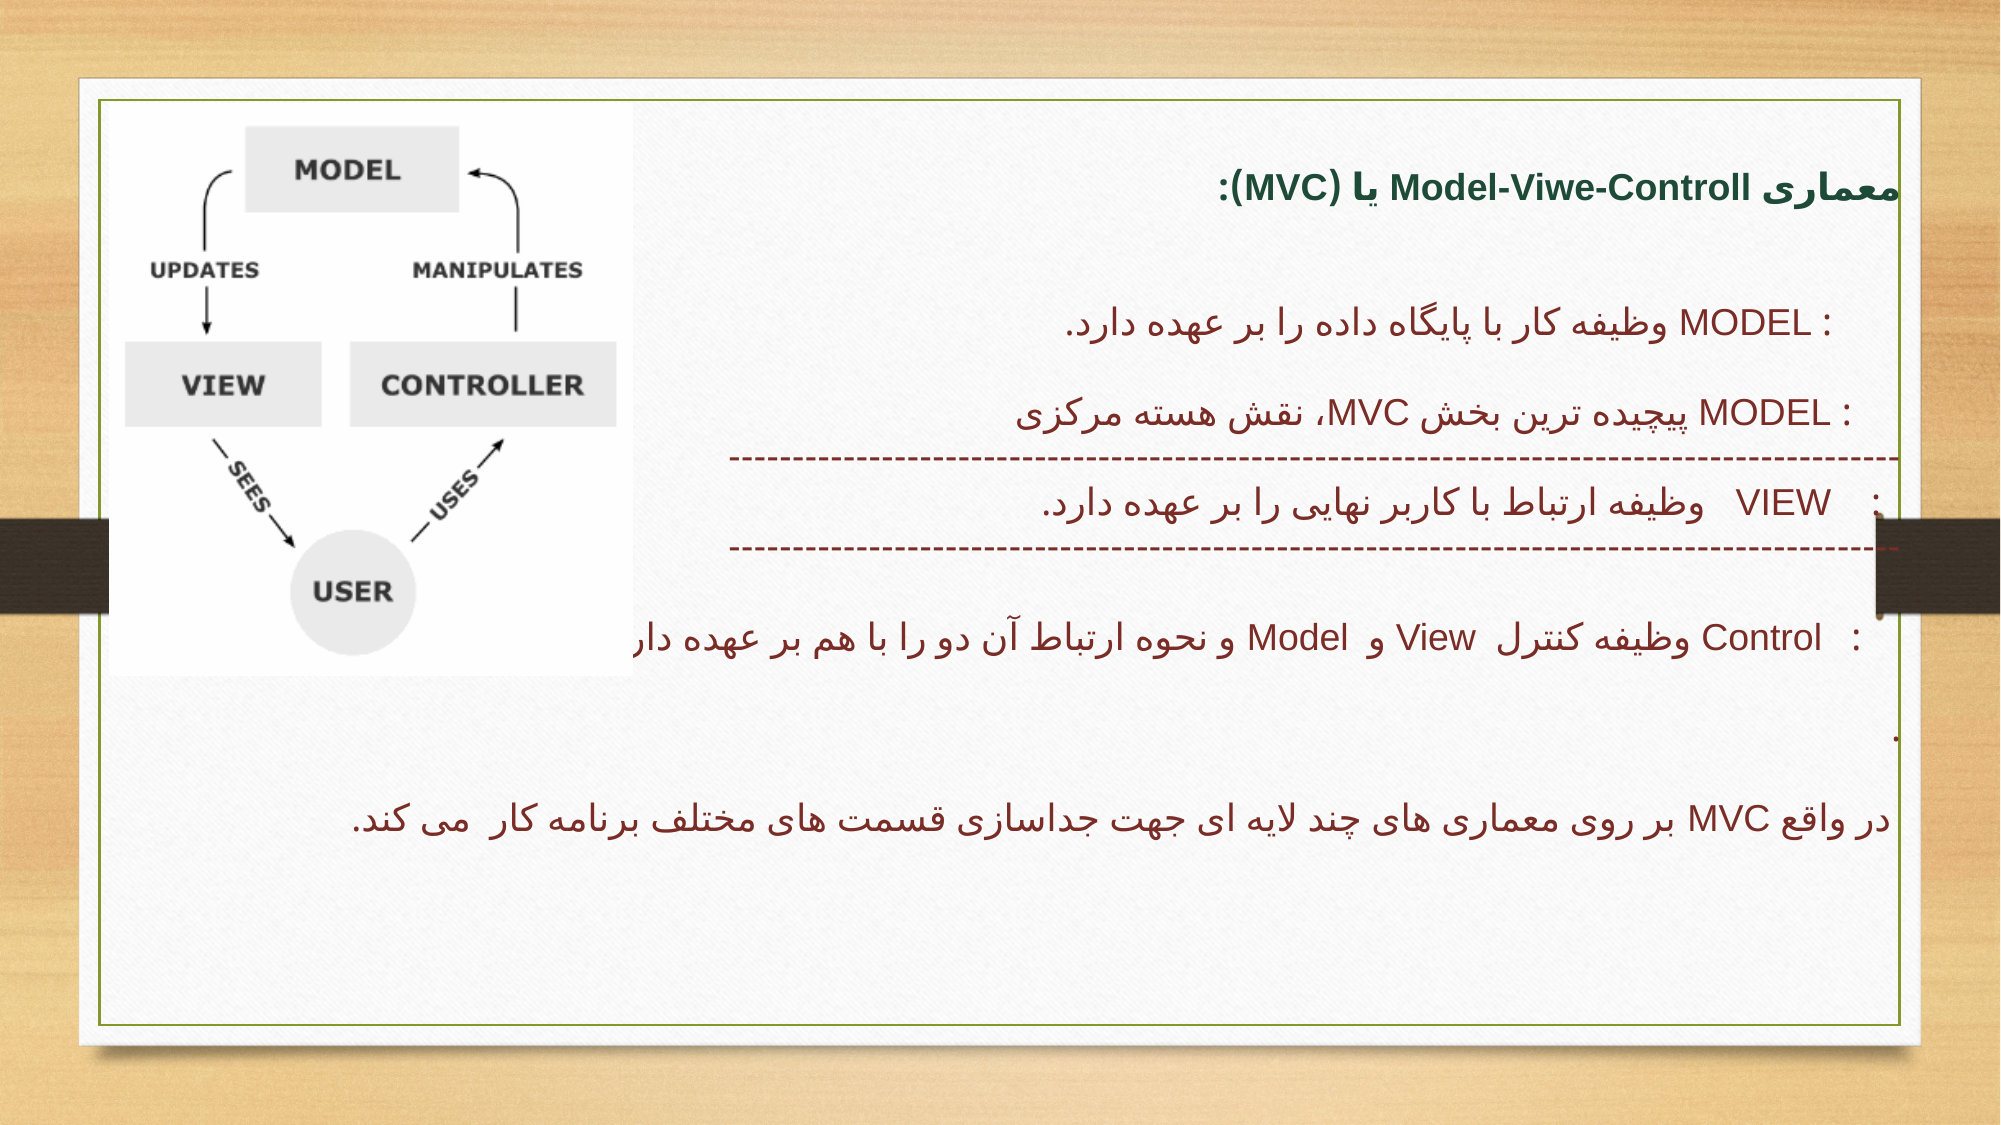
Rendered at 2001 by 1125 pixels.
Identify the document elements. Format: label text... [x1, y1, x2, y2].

text_box . در واقع MVC بر روی معماری های چند لایه ای جهت جداسازی قسمت های مختلف برنامه کار می کند. [42, 697, 1916, 937]
text_box معماری Model-Viwe-Controll یا (MVC): : MODEL وظیفه کار با پایگاه داده را بر عهده دارد. : MODEL پیچیده ‌ترین بخش MVC، نقش هسته مرکزی -------------------------------------------------------------------------------------------- : VIEW وظیفه ارتباط با کاربر نهایی را بر عهده دارد. -------------------------------------------------------------------------------------------- : Control وظیفه کنترل View و Model و نحوه ارتباط آن دو را با هم بر عهده دارد. [243, 155, 1916, 697]
picture [0, 0, 2001, 1125]
